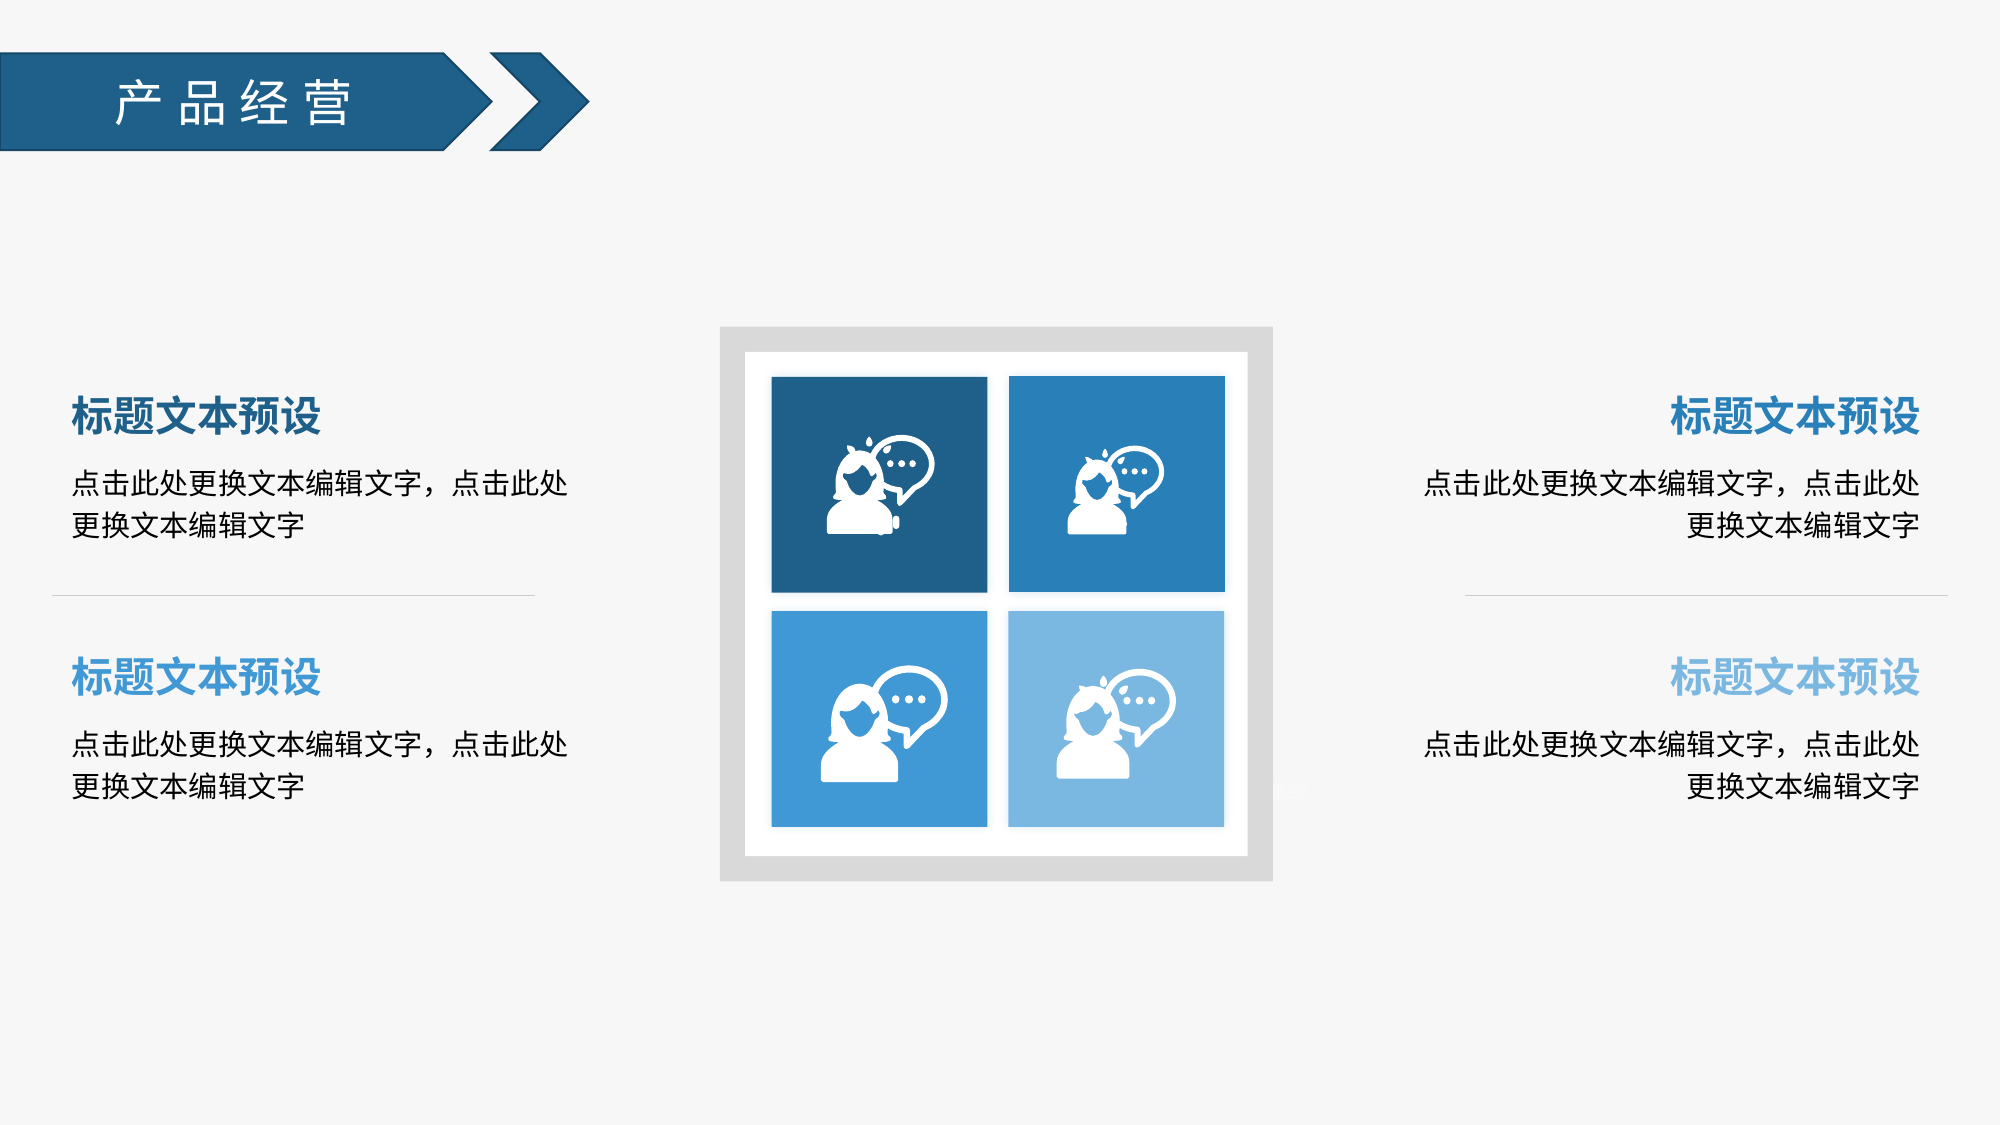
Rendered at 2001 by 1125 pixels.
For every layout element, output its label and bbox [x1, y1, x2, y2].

text_box [51, 326, 1949, 882]
text_box [0, 53, 589, 150]
